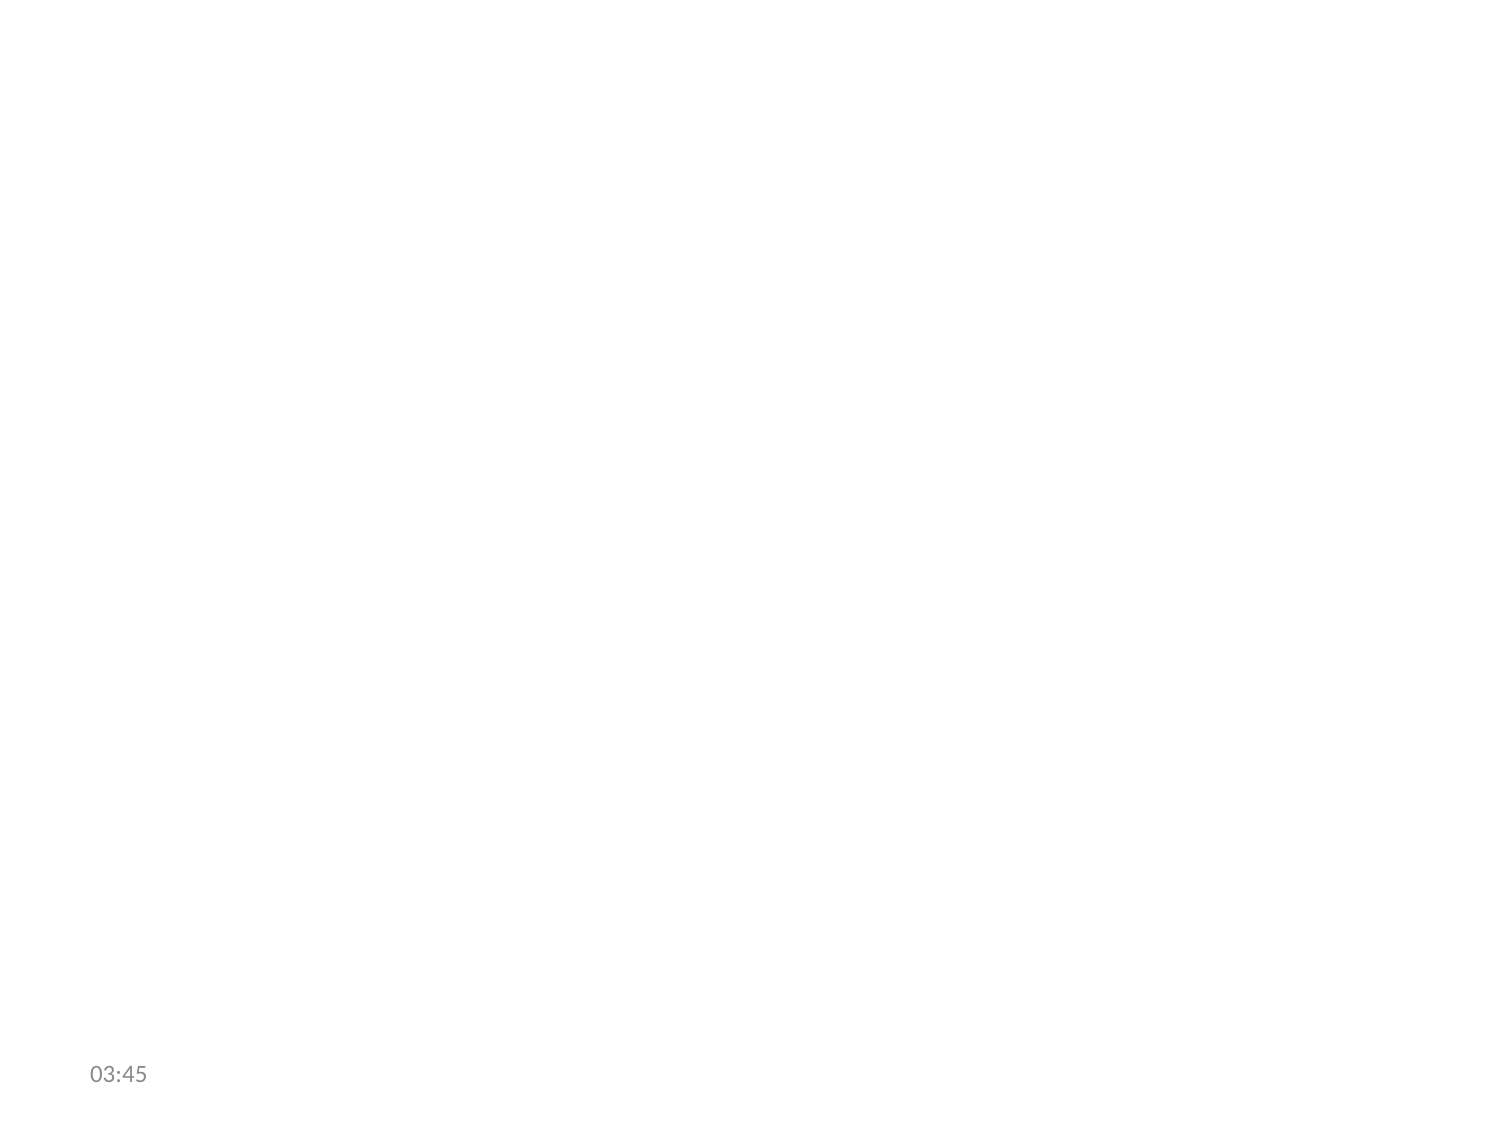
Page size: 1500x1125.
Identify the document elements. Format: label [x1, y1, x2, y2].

slide_number [75, 1042, 425, 1103]
